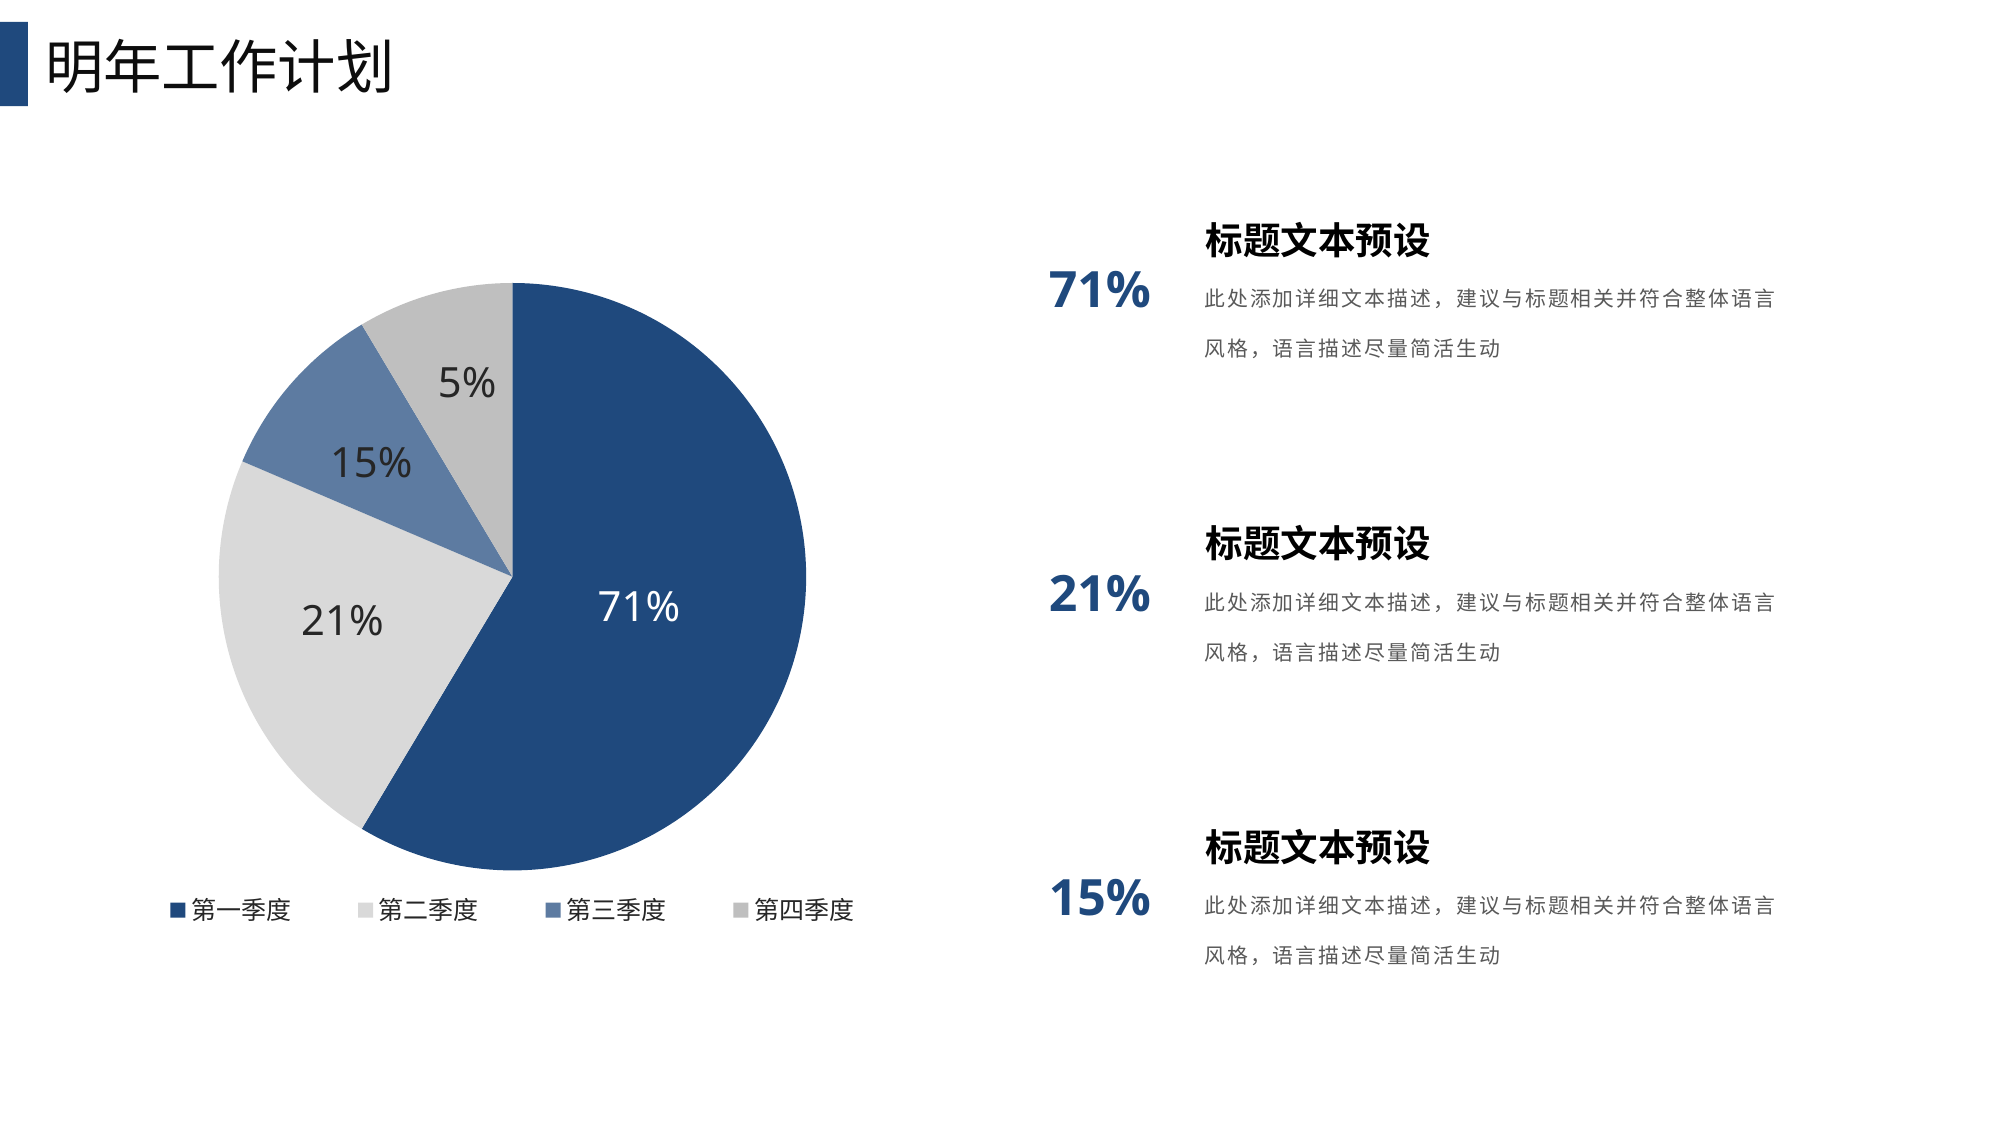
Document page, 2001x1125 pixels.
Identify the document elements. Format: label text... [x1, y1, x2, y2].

text_box [0, 20, 30, 108]
text_box 此处添加详细文本描述，建议与标题相关并符合整体语言风格，语言描述尽量简活生动 [1204, 868, 1796, 1052]
text_box 此处添加详细文本描述，建议与标题相关并符合整体语言风格，语言描述尽量简活生动 [1204, 564, 1796, 748]
text_box 15% [1034, 857, 1171, 933]
text_box 明年工作计划 [0, 21, 879, 125]
text_box 21% [1034, 554, 1171, 629]
chart [8, 269, 1017, 942]
text_box 71% [1034, 250, 1171, 326]
text_box 标题文本预设 [1190, 513, 1452, 573]
text_box 此处添加详细文本描述，建议与标题相关并符合整体语言风格，语言描述尽量简活生动 [1204, 260, 1796, 445]
text_box 标题文本预设 [1190, 816, 1452, 877]
text_box 标题文本预设 [1190, 209, 1452, 270]
